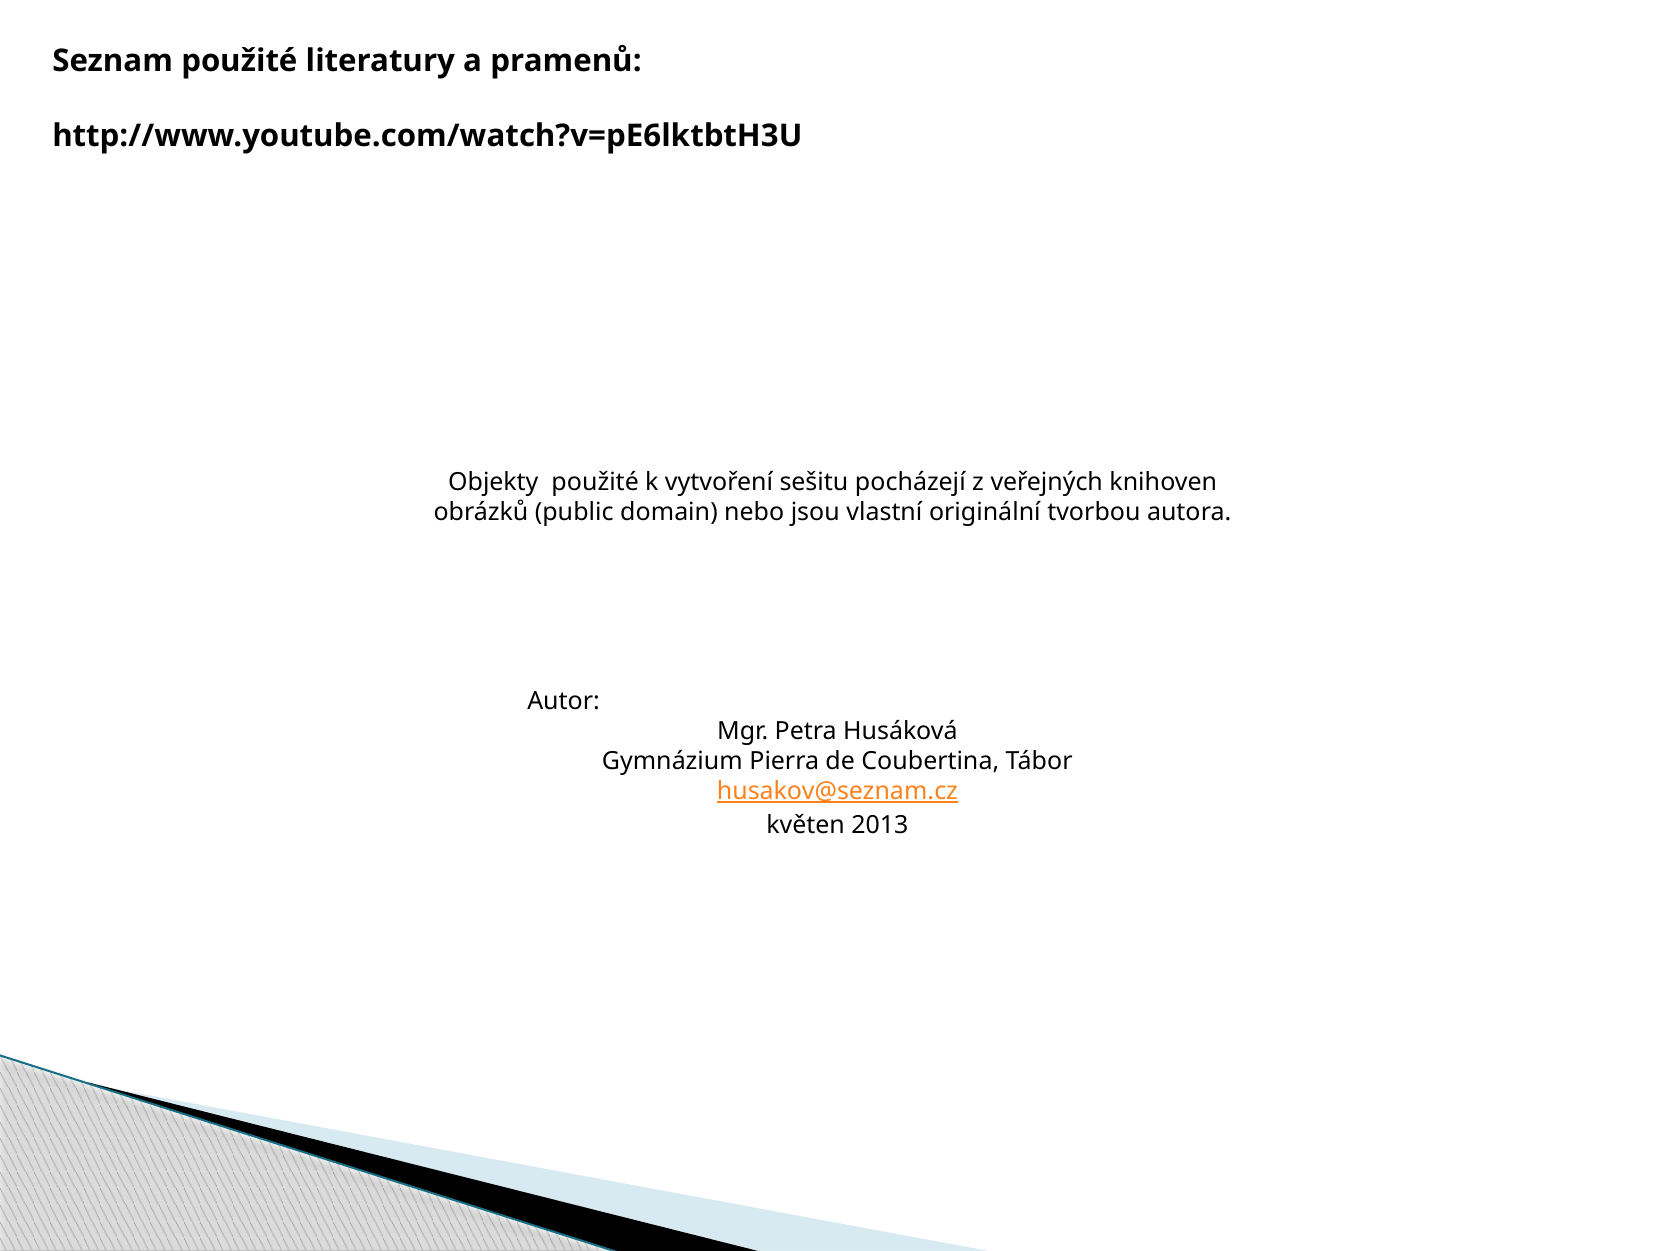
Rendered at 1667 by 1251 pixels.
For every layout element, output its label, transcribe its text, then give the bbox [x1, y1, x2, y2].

text_box Autor: Mgr. Petra Husáková Gymnázium Pierra de Coubertina, Tábor husakov@seznam.cz květen 2013 [512, 677, 1163, 846]
text_box Seznam použité literatury a pramenů: http://www.youtube.com/watch?v=pE6lktbtH3U [37, 33, 846, 276]
text_box Objekty použité k vytvoření sešitu pocházejí z veřejných knihoven obrázků (public domain) nebo jsou vlastní originální tvorbou autora. [404, 458, 1263, 563]
